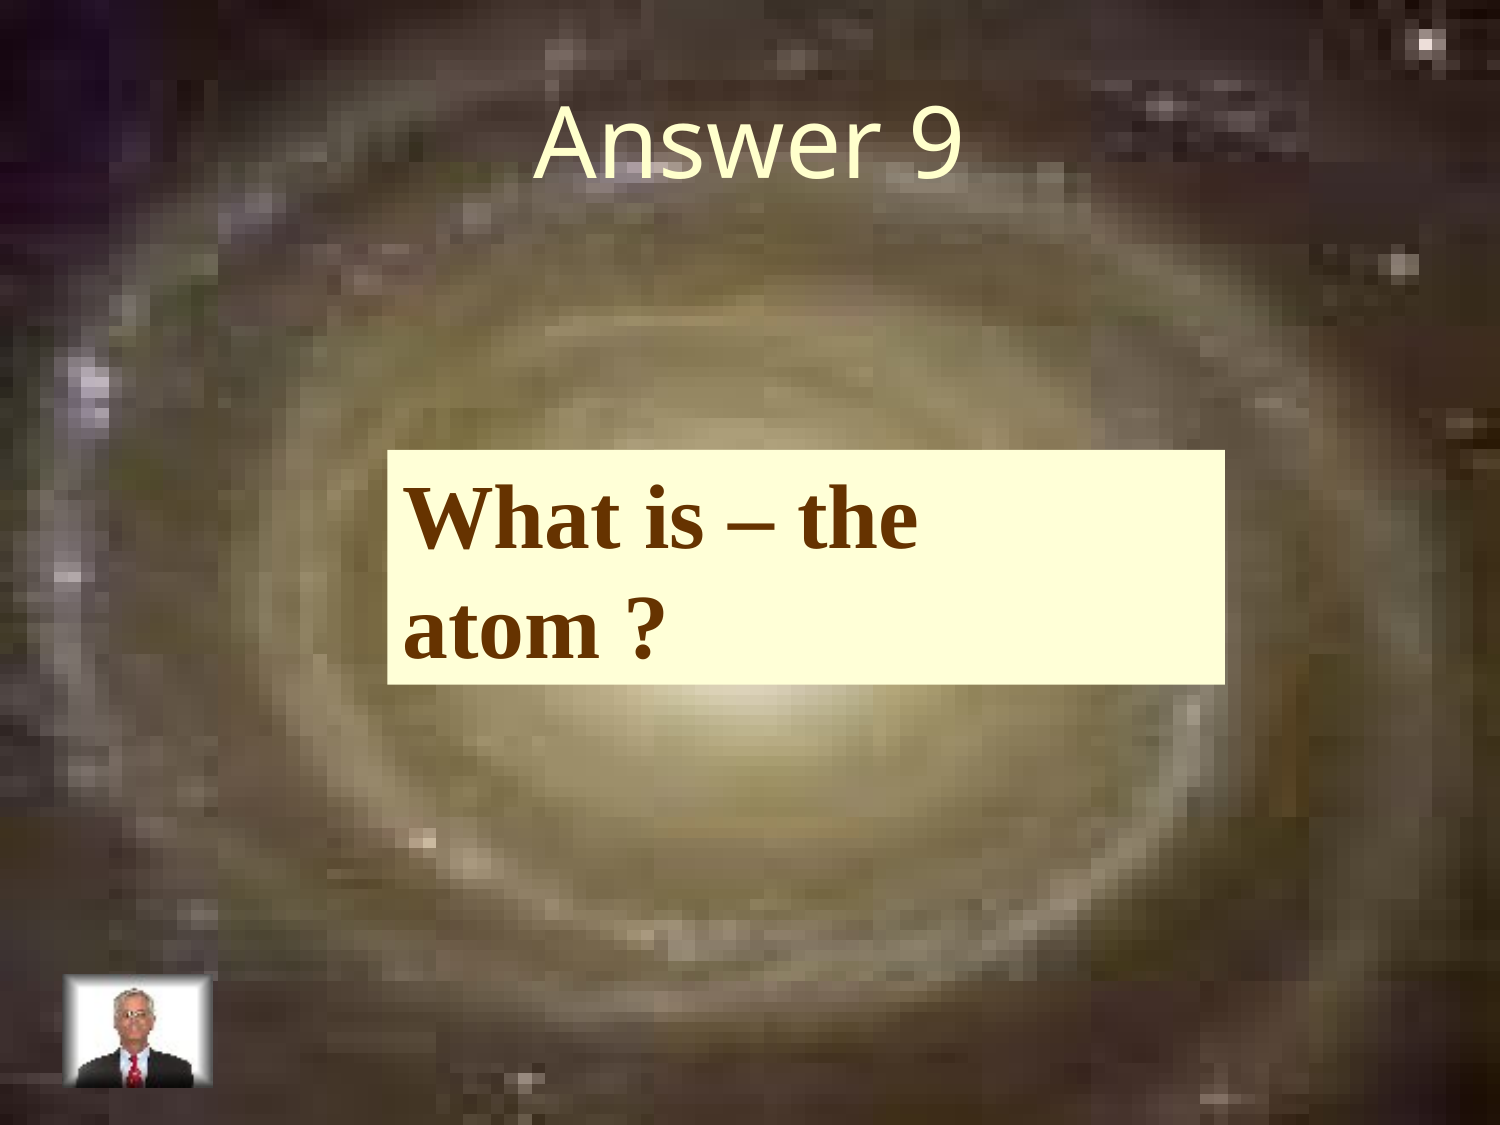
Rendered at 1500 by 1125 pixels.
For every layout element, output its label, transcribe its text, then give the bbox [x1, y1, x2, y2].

text_box What is – the atom ? [387, 449, 1225, 685]
title Answer 9 [74, 44, 1426, 233]
picture [0, 0, 1500, 1125]
